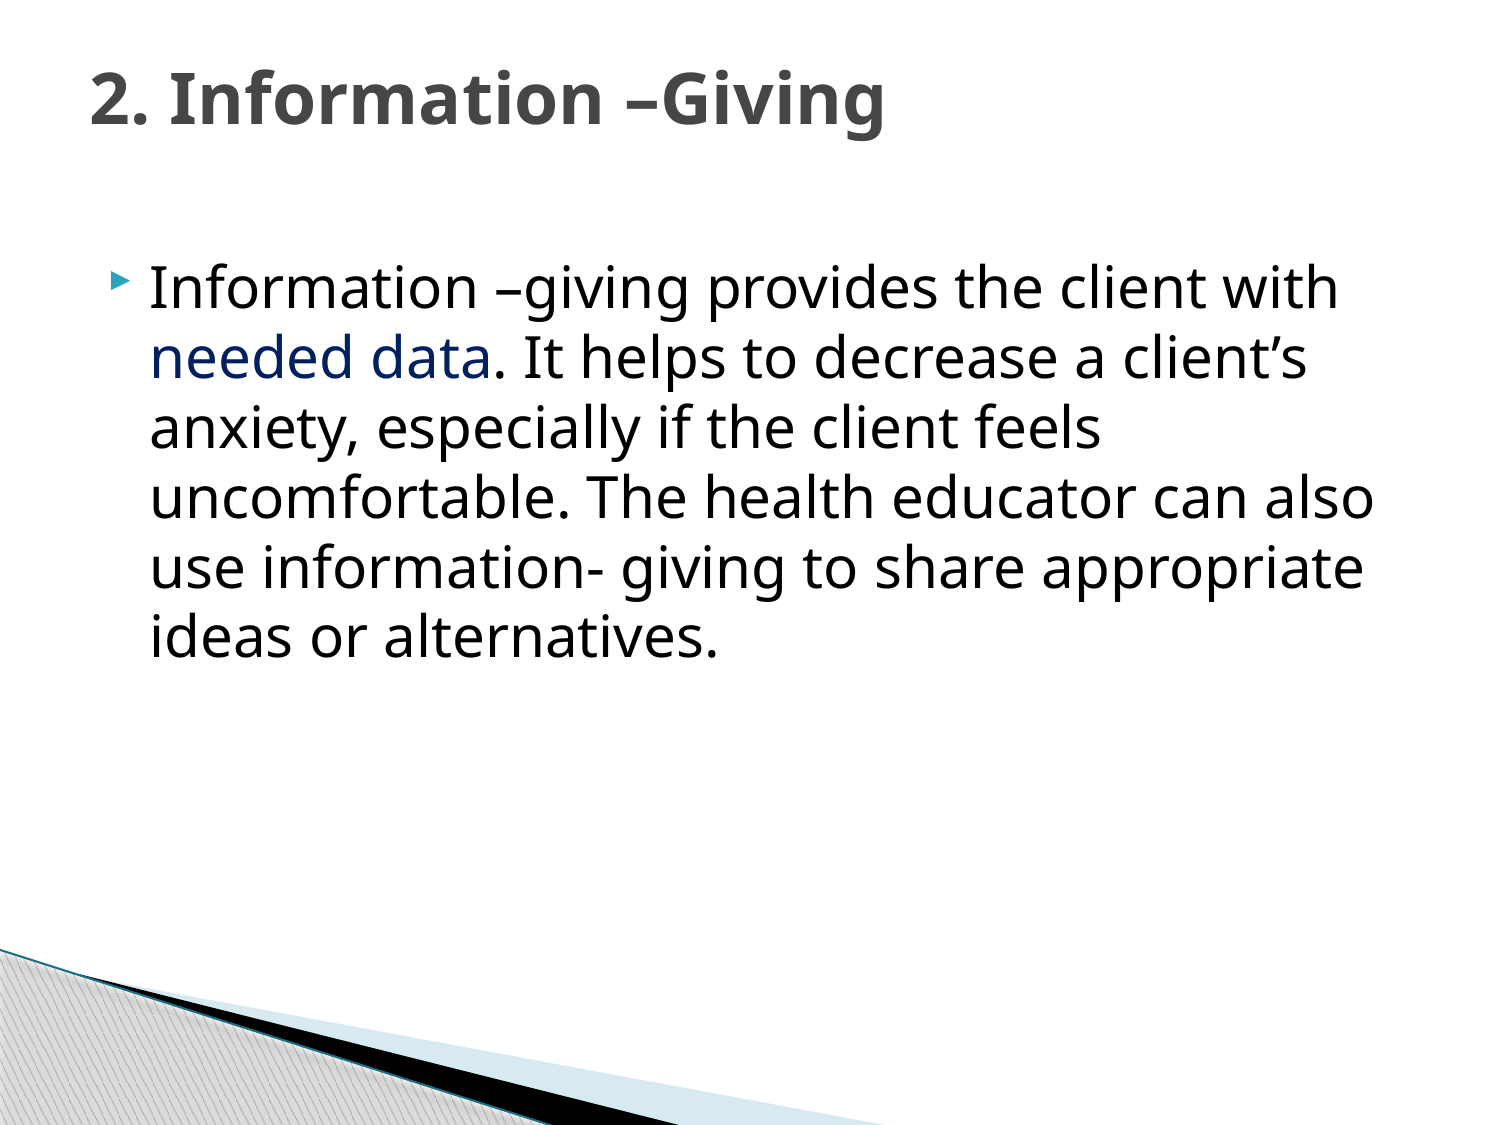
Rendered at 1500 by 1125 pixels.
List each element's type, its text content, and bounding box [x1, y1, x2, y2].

list Information –giving provides the client with needed data. It helps to decrease a client’s anxiety, especially if the client feels uncomfortable. The health educator can also use information- giving to share appropriate ideas or alternatives. [75, 243, 1425, 986]
title 2. Information –Giving [75, 45, 1425, 233]
